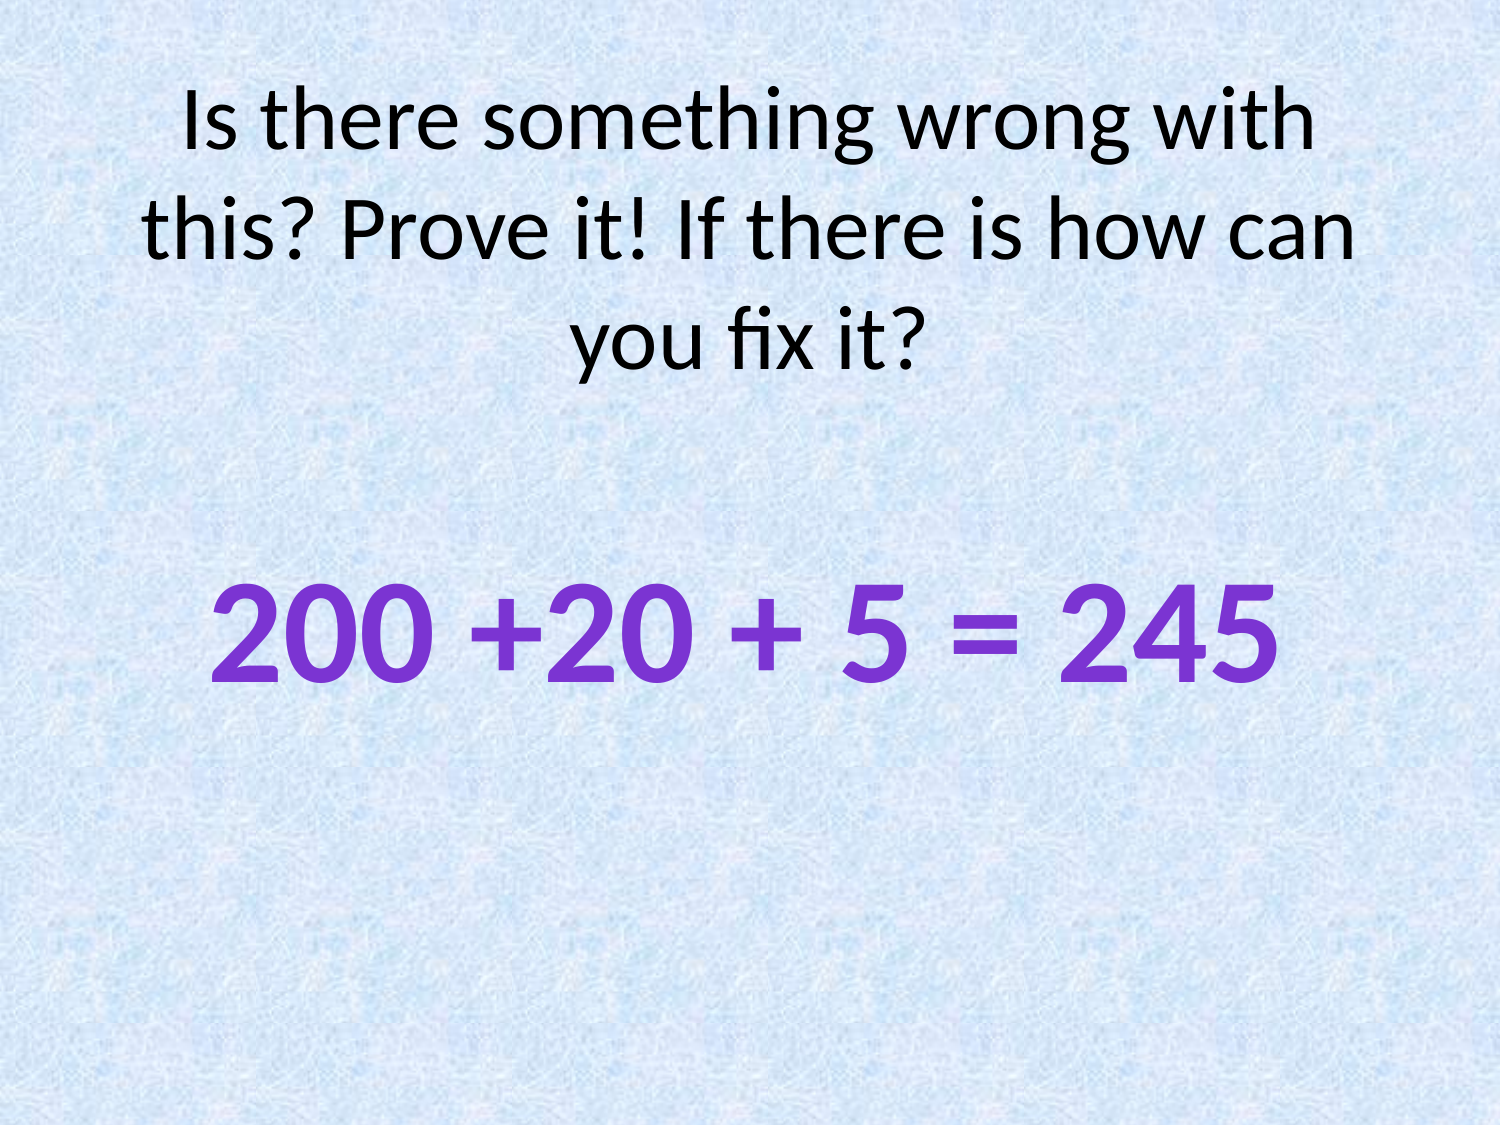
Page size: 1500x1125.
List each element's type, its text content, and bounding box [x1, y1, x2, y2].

title Is there something wrong with this? Prove it! If there is how can you fix it? [75, 45, 1425, 400]
text_box 200 +20 + 5 = 245 [192, 524, 1301, 720]
picture [0, 0, 1500, 1125]
